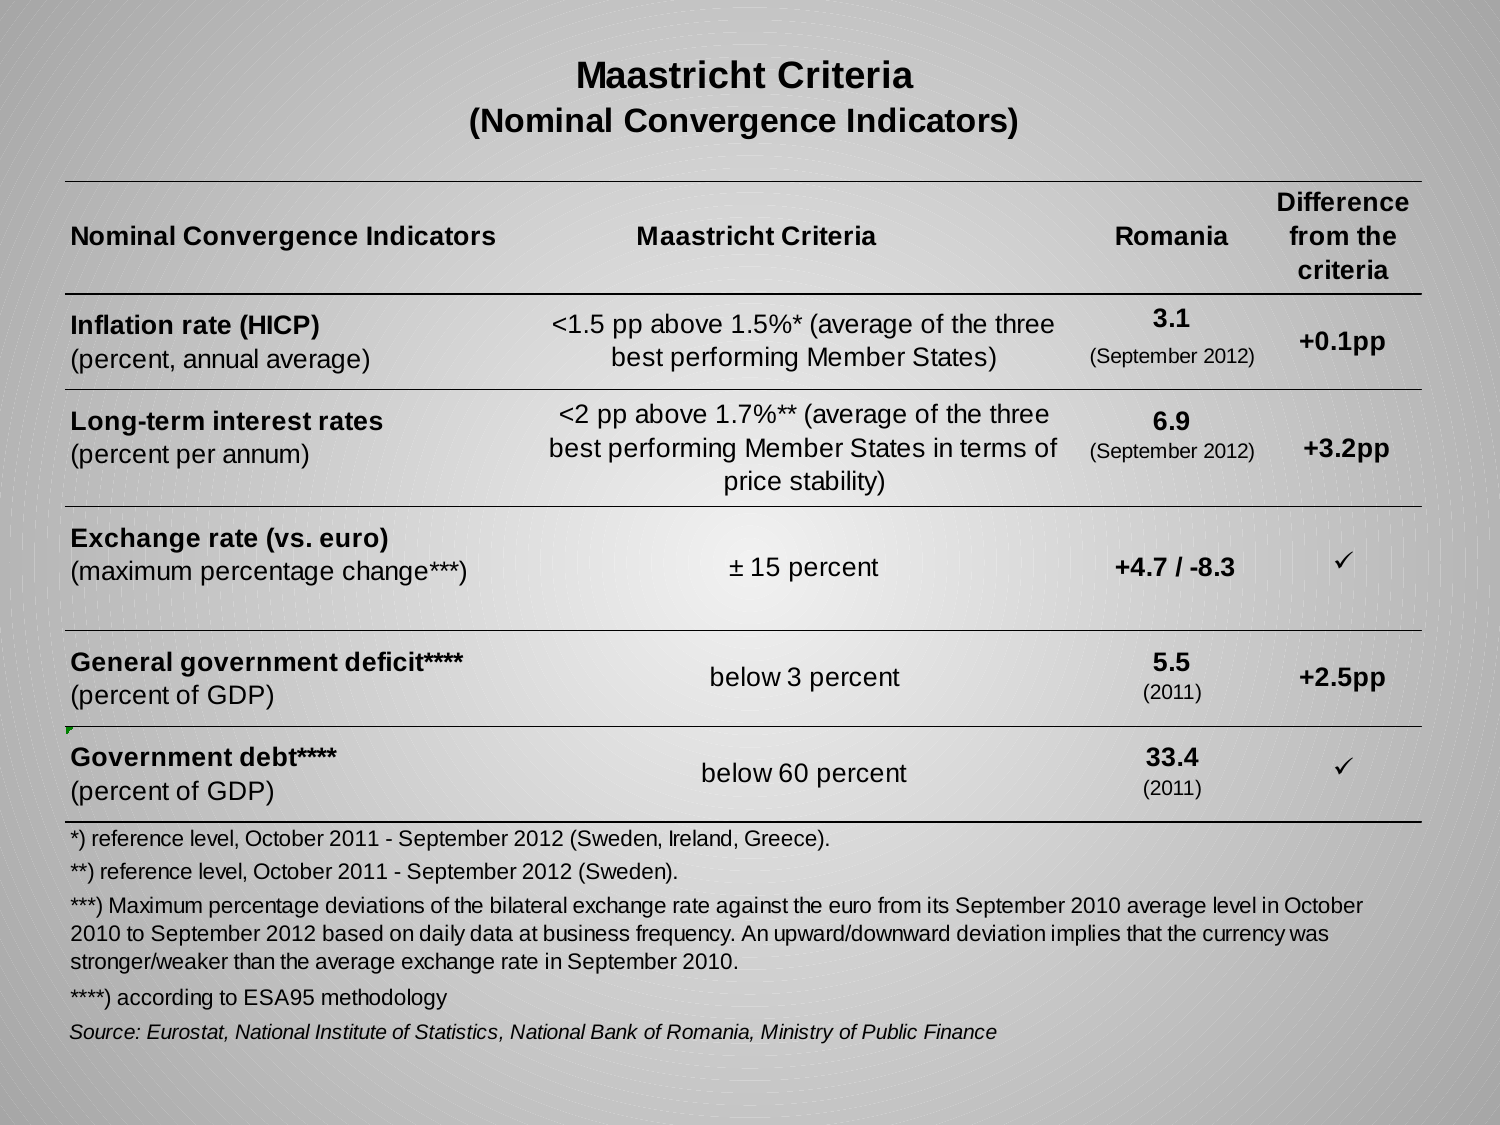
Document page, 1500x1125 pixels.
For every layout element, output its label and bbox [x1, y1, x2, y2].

picture [64, 39, 1424, 1048]
